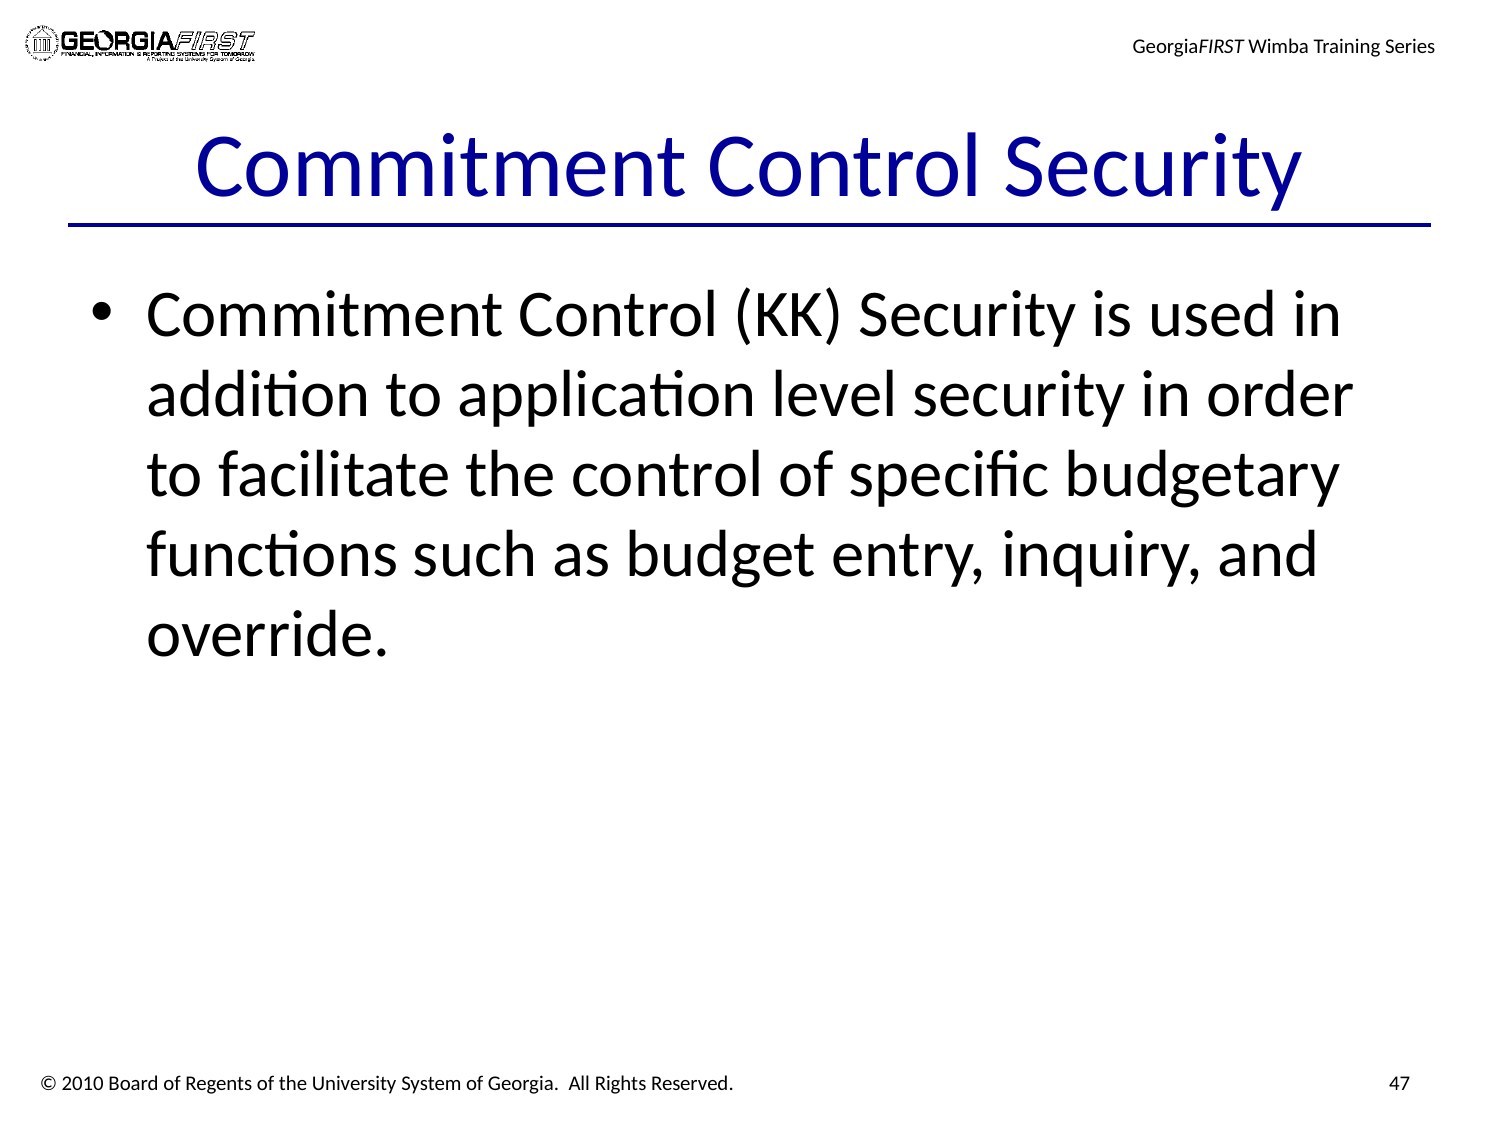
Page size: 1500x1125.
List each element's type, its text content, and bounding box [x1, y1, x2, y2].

title Commitment Control Security [75, 87, 1425, 233]
list Commitment Control (KK) Security is used in addition to application level security in order to facilitate the control of specific budgetary functions such as budget entry, inquiry, and override. [75, 262, 1425, 1005]
picture [24, 24, 255, 63]
